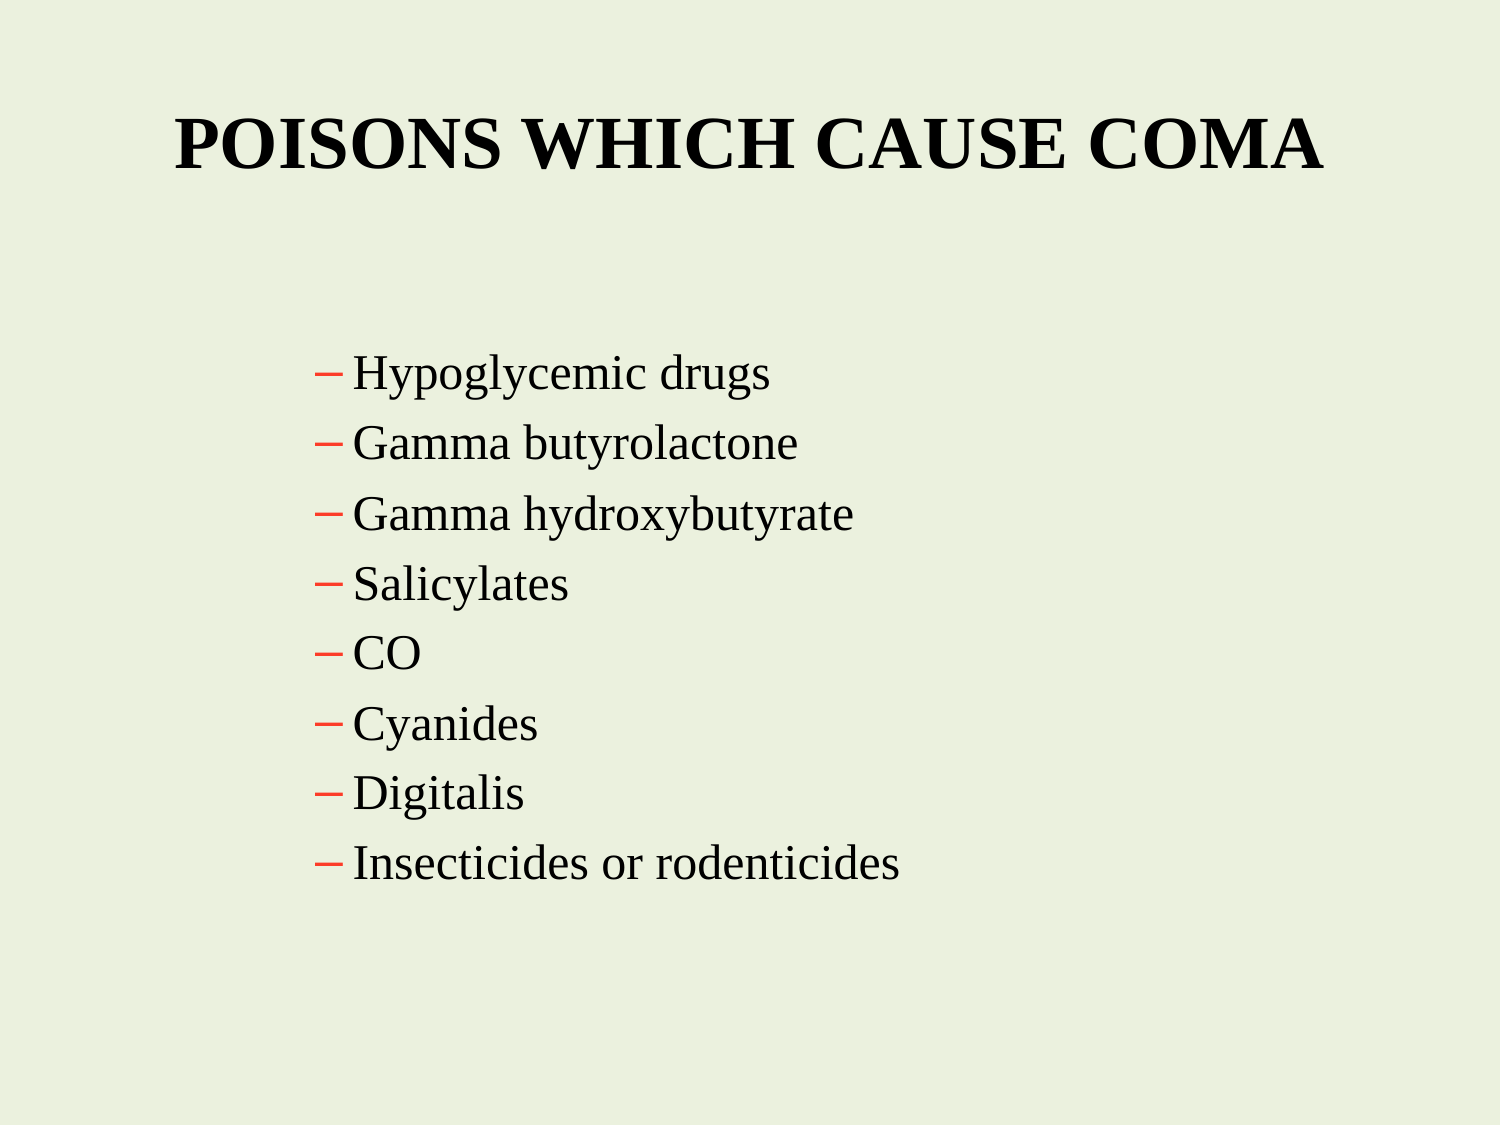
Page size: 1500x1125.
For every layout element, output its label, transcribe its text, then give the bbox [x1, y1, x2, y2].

title POISONS WHICH CAUSE COMA [75, 45, 1425, 233]
list Hypoglycemic drugs Gamma butyrolactone Gamma hydroxybutyrate Salicylates CO Cyanides Digitalis Insecticides or rodenticides [75, 262, 1425, 1005]
